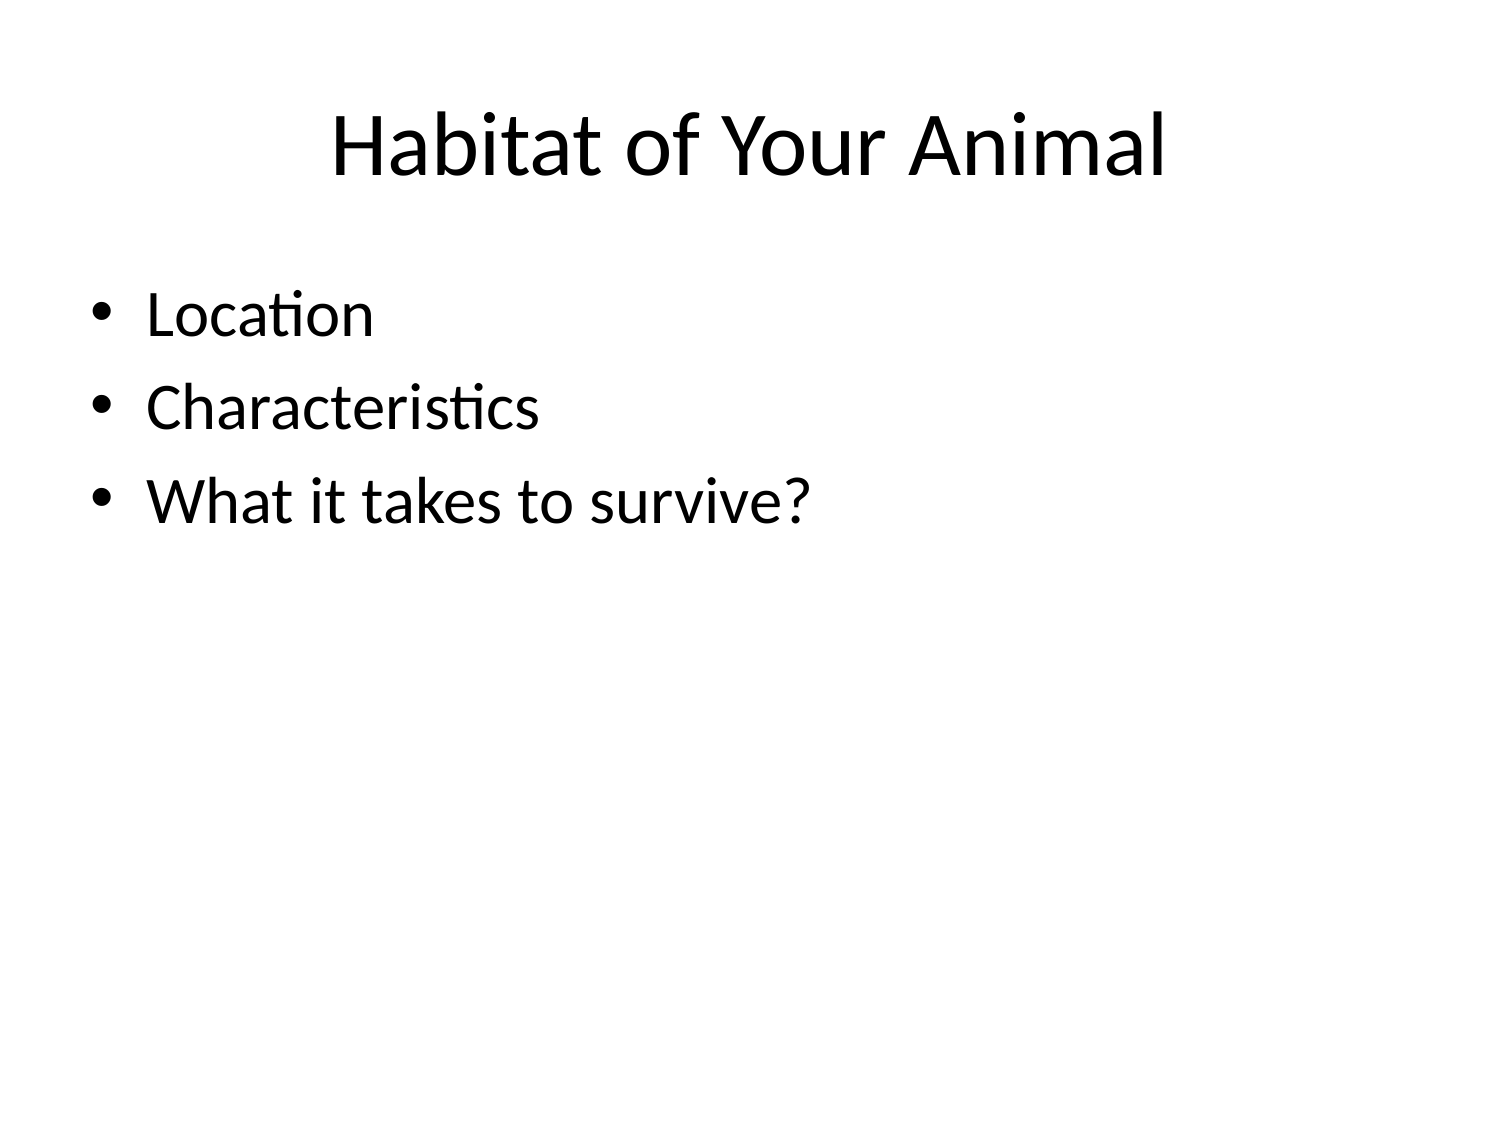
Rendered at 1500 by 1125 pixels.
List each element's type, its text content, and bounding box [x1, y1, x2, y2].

title Habitat of Your Animal [75, 45, 1425, 233]
list Location Characteristics What it takes to survive? [75, 262, 1425, 1005]
